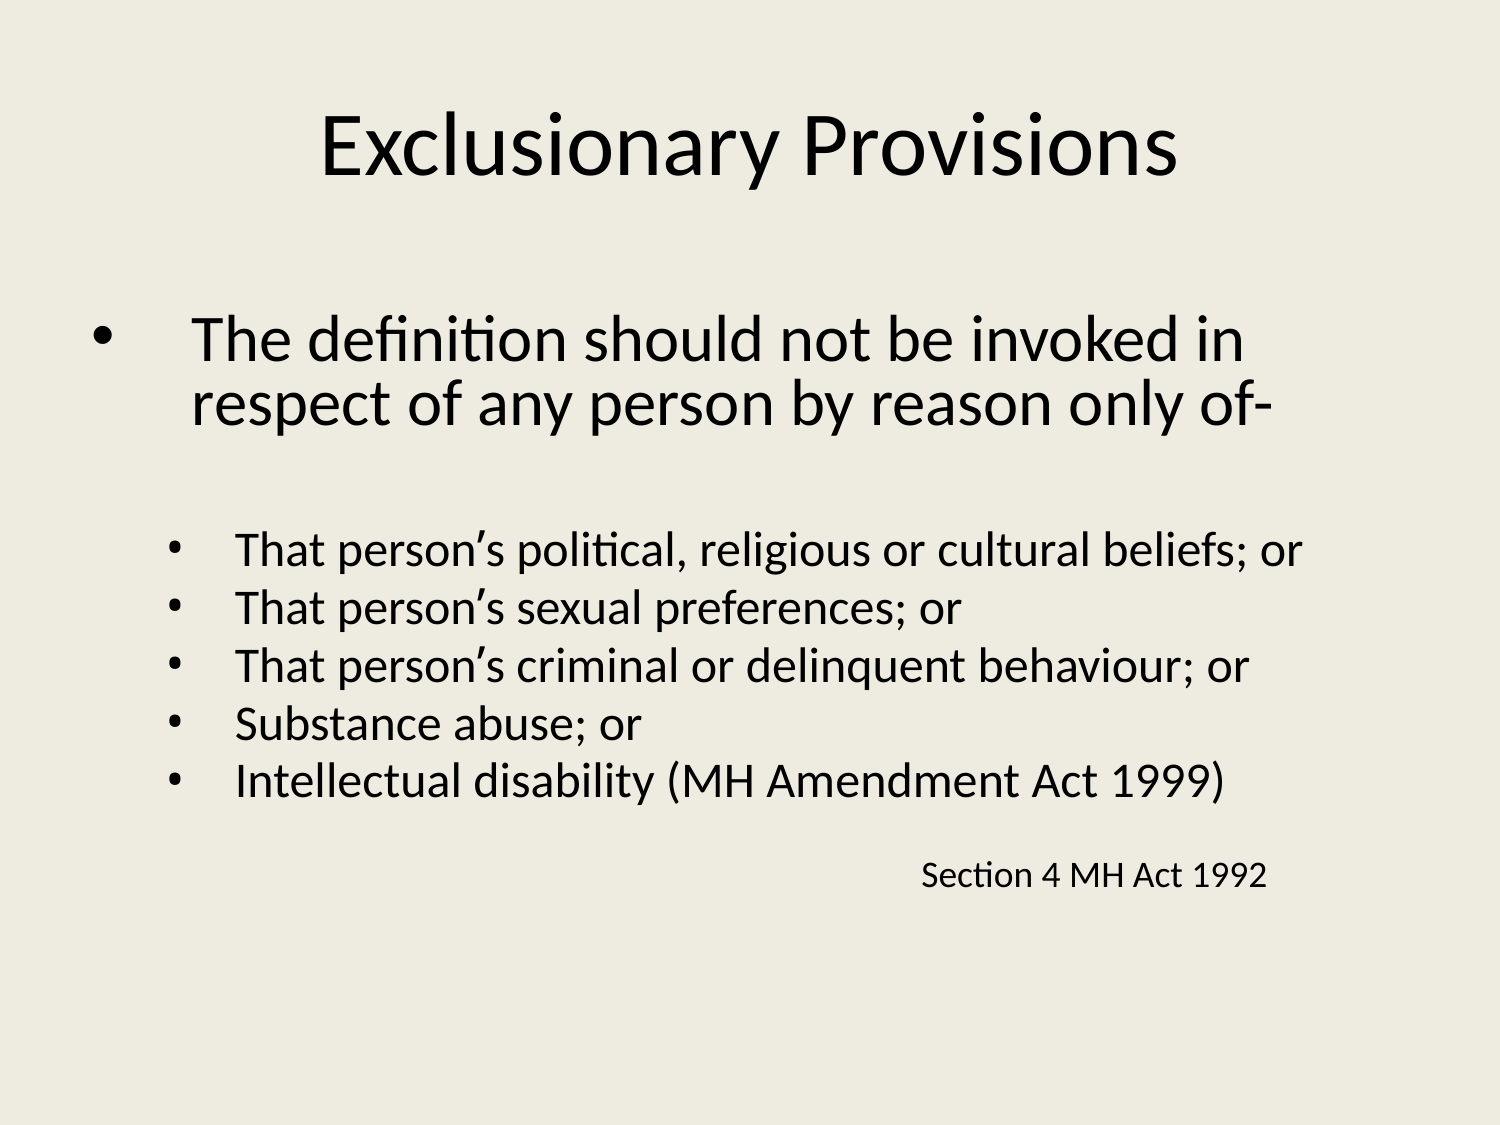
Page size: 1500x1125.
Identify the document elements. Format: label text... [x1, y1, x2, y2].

title Exclusionary Provisions [75, 45, 1425, 233]
list The definition should not be invoked in respect of any person by reason only of- That person’s political, religious or cultural beliefs; or That person’s sexual preferences; or That person’s criminal or delinquent behaviour; or Substance abuse; or Intellectual disability (MH Amendment Act 1999) Section 4 MH Act 1992 [76, 302, 1353, 978]
